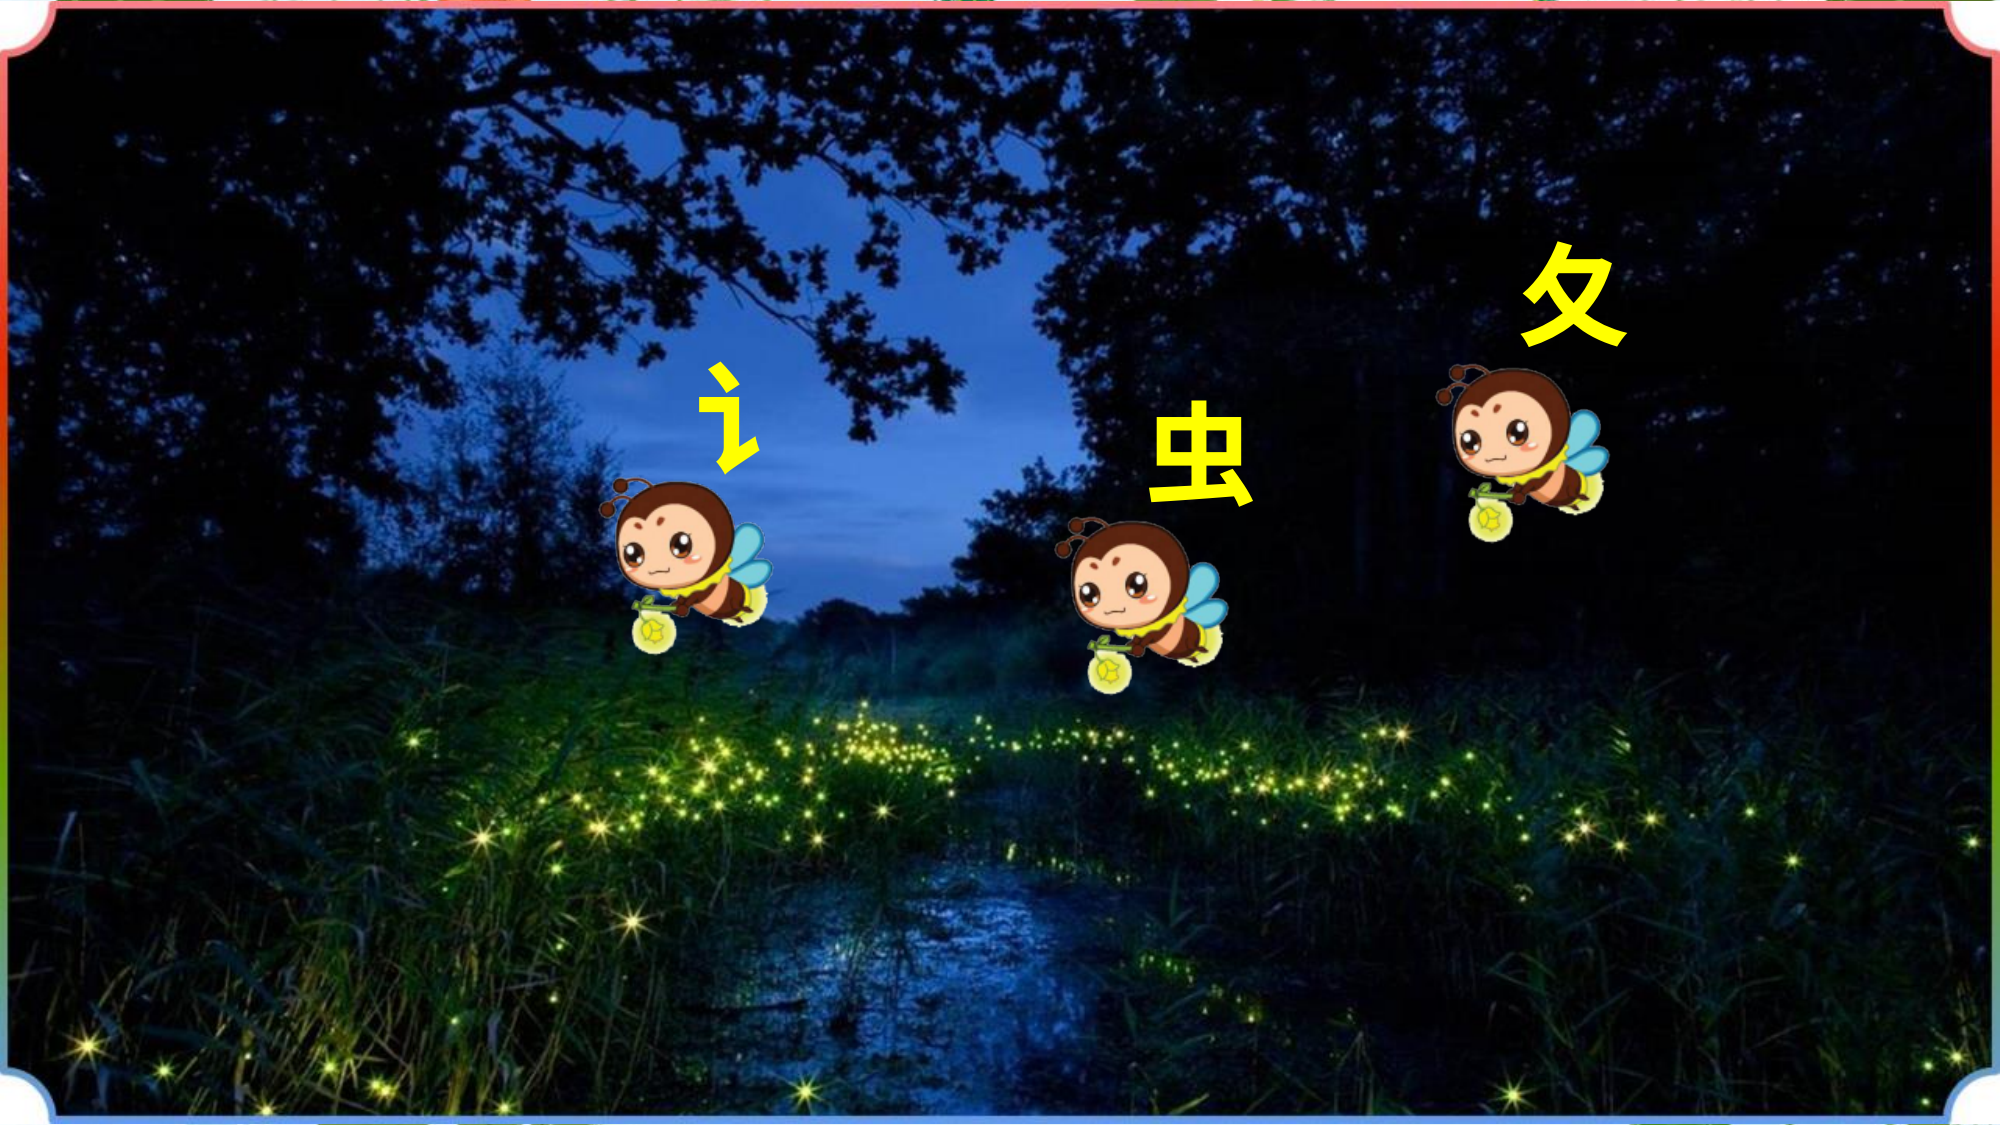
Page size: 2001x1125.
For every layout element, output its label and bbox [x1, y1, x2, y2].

text_box [1422, 176, 1641, 553]
text_box [585, 288, 831, 665]
picture [0, 0, 2000, 1125]
text_box [1041, 335, 1268, 705]
